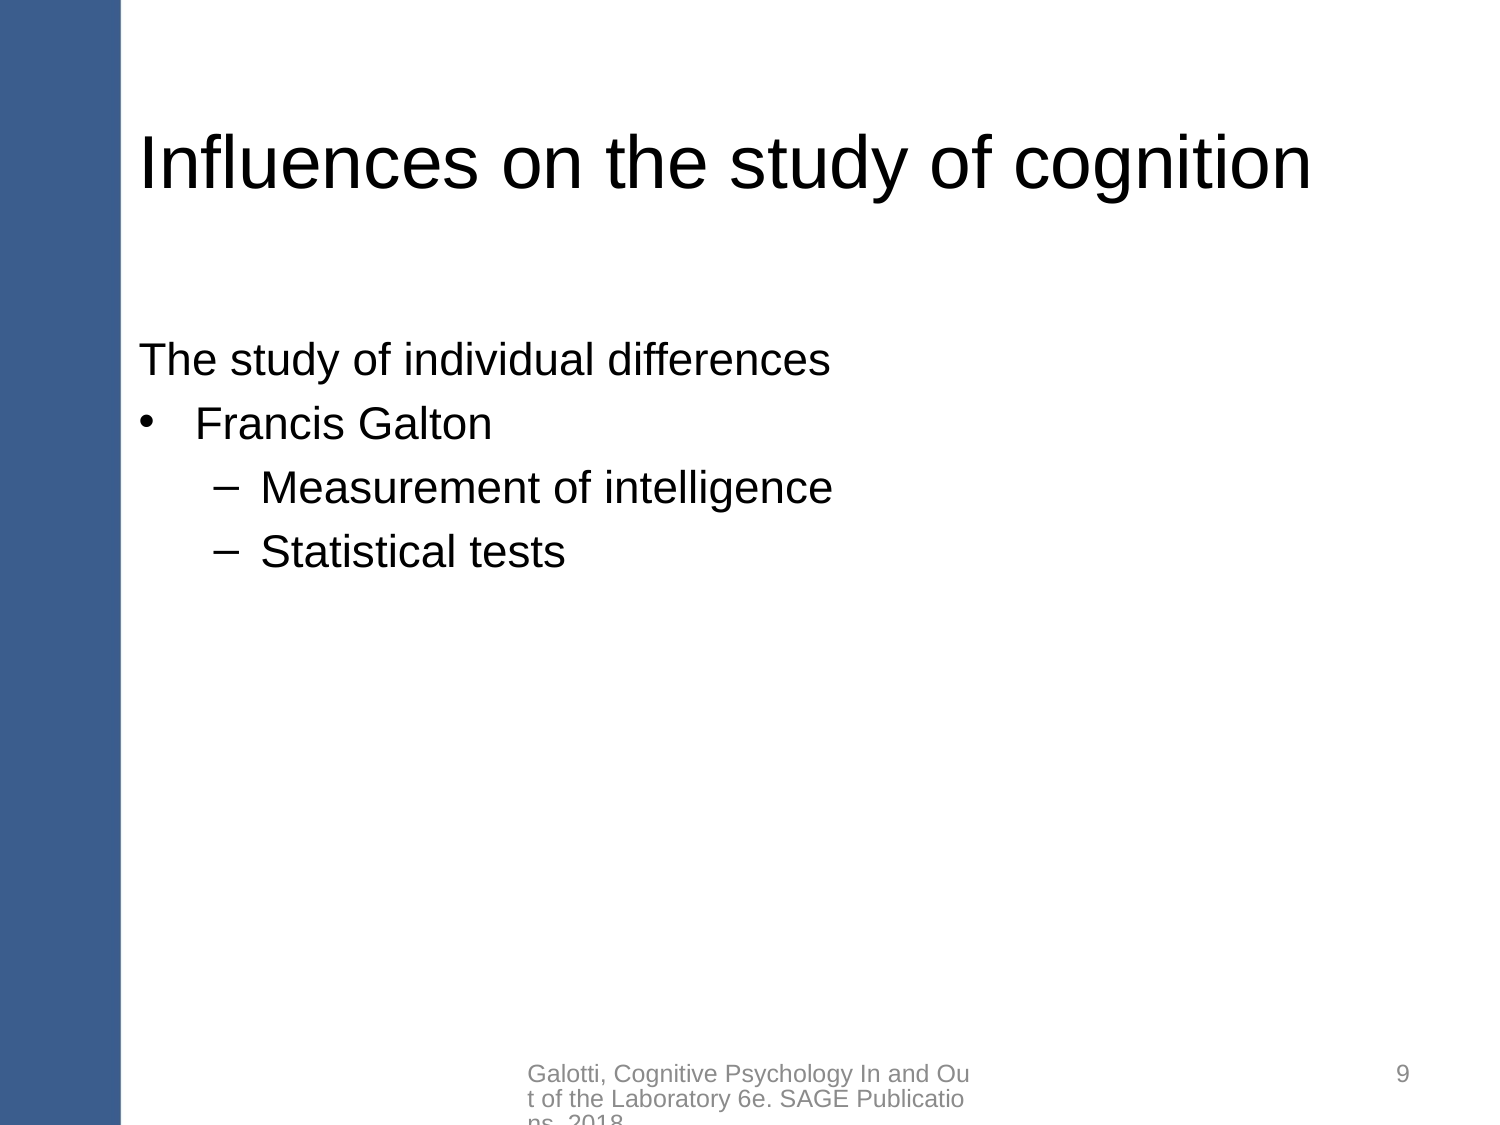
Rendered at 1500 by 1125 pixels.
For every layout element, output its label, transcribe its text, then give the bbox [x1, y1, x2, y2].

list The study of individual differences Francis Galton Measurement of intelligence Statistical tests [123, 321, 1012, 709]
title Influences on the study of cognition [123, 96, 1474, 222]
picture [0, 0, 1500, 1125]
footer Galotti, Cognitive Psychology In and Out of the Laboratory 6e. SAGE Publications, 2018. [512, 1042, 988, 1103]
slide_number 9 [1074, 1042, 1425, 1103]
